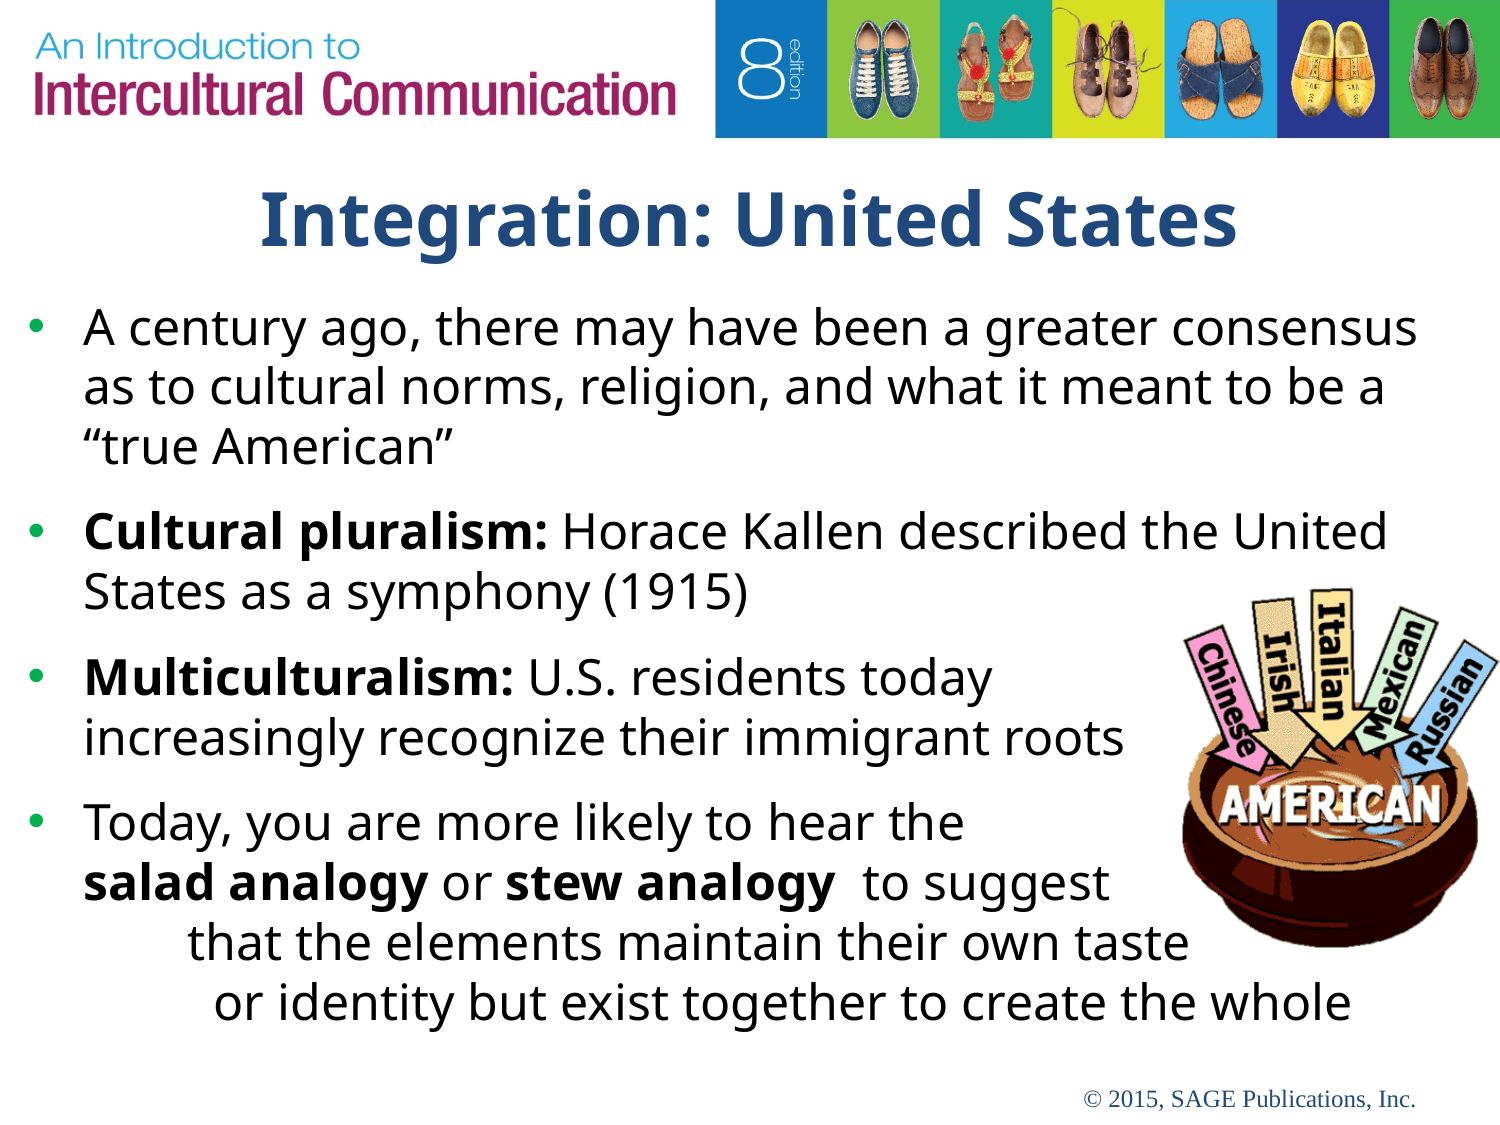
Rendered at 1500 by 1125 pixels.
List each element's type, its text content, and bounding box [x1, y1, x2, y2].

list A century ago, there may have been a greater consensus as to cultural norms, religion, and what it meant to be a “true American” Cultural pluralism: Horace Kallen described the United States as a symphony (1915) Multiculturalism: U.S. residents today increasingly recognize their immigrant roots Today, you are more likely to hear the salad analogy or stew analogy to suggest that the elements maintain their own taste or identity but exist together to create the whole [12, 287, 1488, 1113]
title Integration: United States [0, 149, 1500, 283]
text_box © 2015, SAGE Publications, Inc. [1012, 1067, 1488, 1125]
picture [0, 0, 1500, 149]
picture [0, 283, 1500, 1125]
